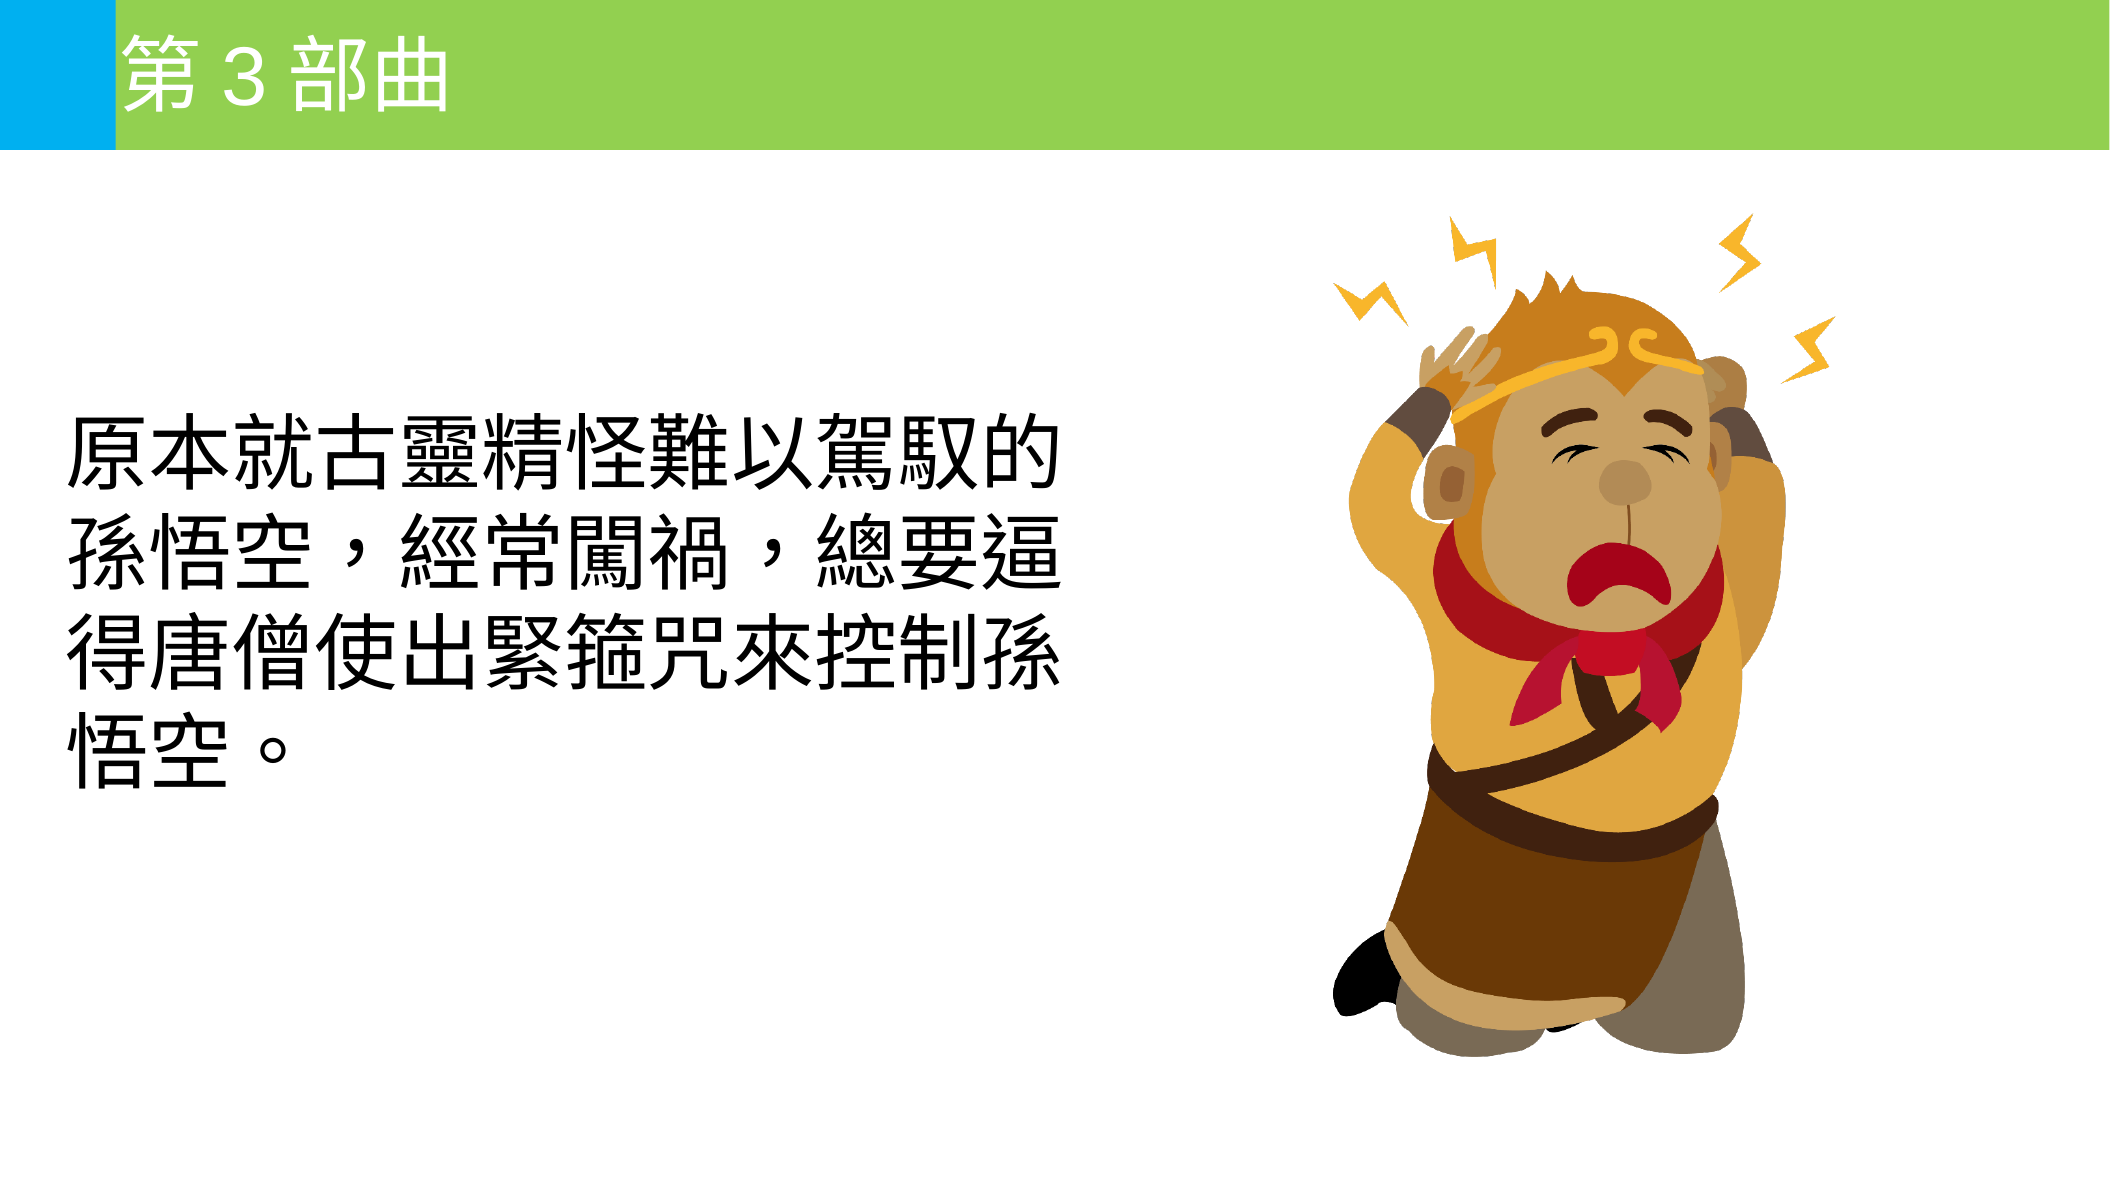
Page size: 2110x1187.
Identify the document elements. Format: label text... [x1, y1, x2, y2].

text_box 第3部曲 [103, 14, 469, 130]
picture [1279, 130, 1873, 1106]
text_box 原本就古靈精怪難以駕馭的孫悟空，經常闖禍，總要逼得唐僧使出緊箍咒來控制孫悟空。 [50, 392, 1106, 807]
